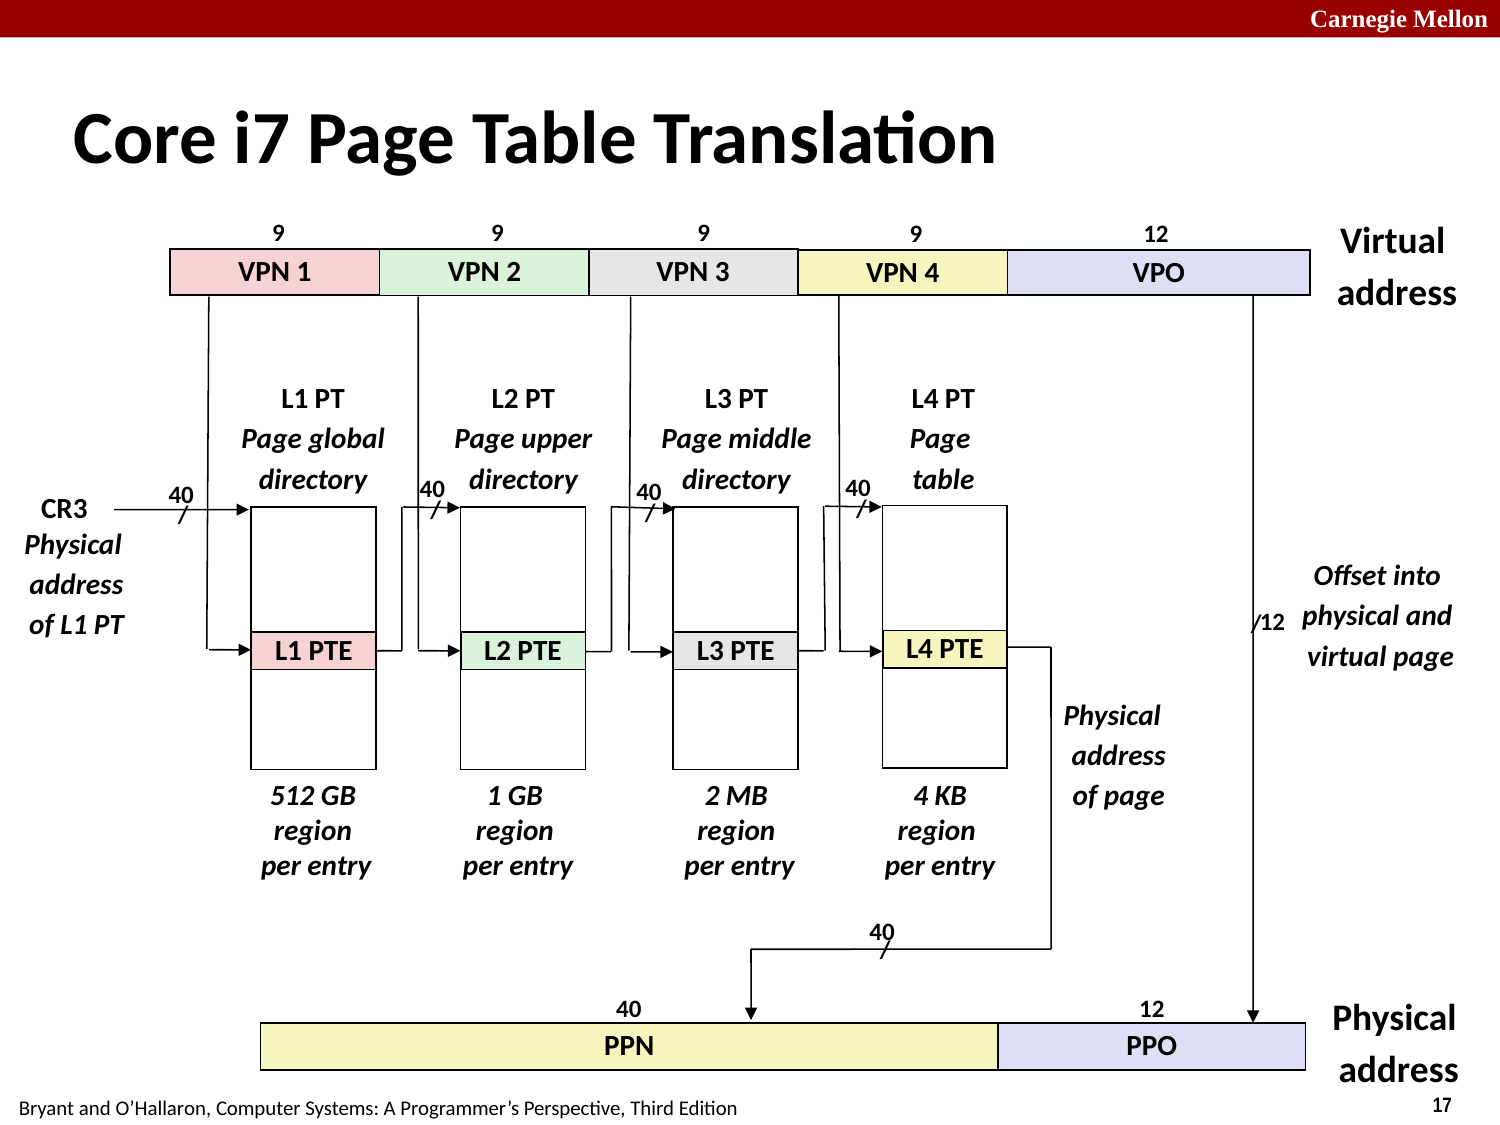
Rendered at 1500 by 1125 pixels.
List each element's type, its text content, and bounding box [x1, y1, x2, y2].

text_box Offset into physical and virtual page [1287, 553, 1475, 680]
text_box Physical address [1317, 990, 1481, 1098]
text_box L3 PTE [673, 632, 798, 670]
text_box L3 PT Page middle directory [646, 376, 827, 503]
text_box L2 PTE [460, 632, 586, 670]
text_box [630, 645, 673, 659]
text_box [460, 507, 586, 632]
text_box [1246, 645, 1260, 1022]
text_box 9 [257, 212, 300, 254]
text_box / [865, 926, 906, 972]
text_box / [1236, 599, 1277, 645]
text_box 9 [476, 212, 519, 249]
text_box VPN 3 [590, 249, 798, 296]
text_box 40 [153, 474, 209, 517]
text_box 40 [621, 472, 677, 514]
text_box VPN 2 [380, 249, 590, 296]
text_box / [630, 488, 671, 534]
text_box Virtual address [1321, 214, 1473, 321]
text_box 9 [682, 212, 725, 254]
text_box 40 [601, 988, 657, 1030]
text_box [882, 668, 1008, 768]
text_box L1 PTE [251, 632, 376, 670]
text_box [744, 948, 758, 1021]
text_box 1 GB region per entry [434, 769, 602, 889]
text_box [672, 507, 798, 651]
text_box 4 KB region per entry [856, 769, 1024, 889]
text_box [418, 644, 461, 657]
text_box L1 PT Page global directory [226, 376, 400, 503]
text_box PPN [260, 1022, 998, 1070]
text_box VPO [1008, 250, 1310, 295]
text_box / [841, 484, 882, 530]
text_box 512 GB region per entry [232, 769, 400, 889]
text_box VPN 4 [797, 250, 1008, 295]
text_box [460, 670, 586, 769]
text_box 40 [854, 911, 910, 954]
text_box 12 [1128, 214, 1184, 256]
text_box [208, 643, 251, 656]
text_box [882, 505, 1008, 630]
text_box L4 PTE [882, 630, 1008, 668]
text_box 40 [404, 468, 460, 511]
text_box CR3 [26, 486, 103, 521]
text_box [838, 645, 882, 658]
text_box [672, 653, 798, 769]
text_box Physical address of L1 PT [9, 521, 144, 649]
text_box [251, 507, 377, 769]
text_box 40 [830, 468, 886, 510]
text_box L4 PT Page table [894, 376, 992, 503]
text_box 9 [894, 214, 938, 250]
text_box PPO [998, 1022, 1306, 1070]
text_box 12 [1277, 601, 1301, 643]
text_box / [415, 485, 456, 531]
title Core i7 Page Table Translation [58, 71, 1305, 197]
text_box VPN 1 [170, 248, 380, 296]
text_box / [163, 491, 204, 537]
text_box 2 MB region per entry [655, 769, 824, 889]
text_box Physical address of page [1052, 692, 1189, 820]
text_box [209, 503, 249, 516]
text_box 12 [1124, 988, 1180, 1030]
text_box L2 PT Page upper directory [439, 376, 608, 503]
